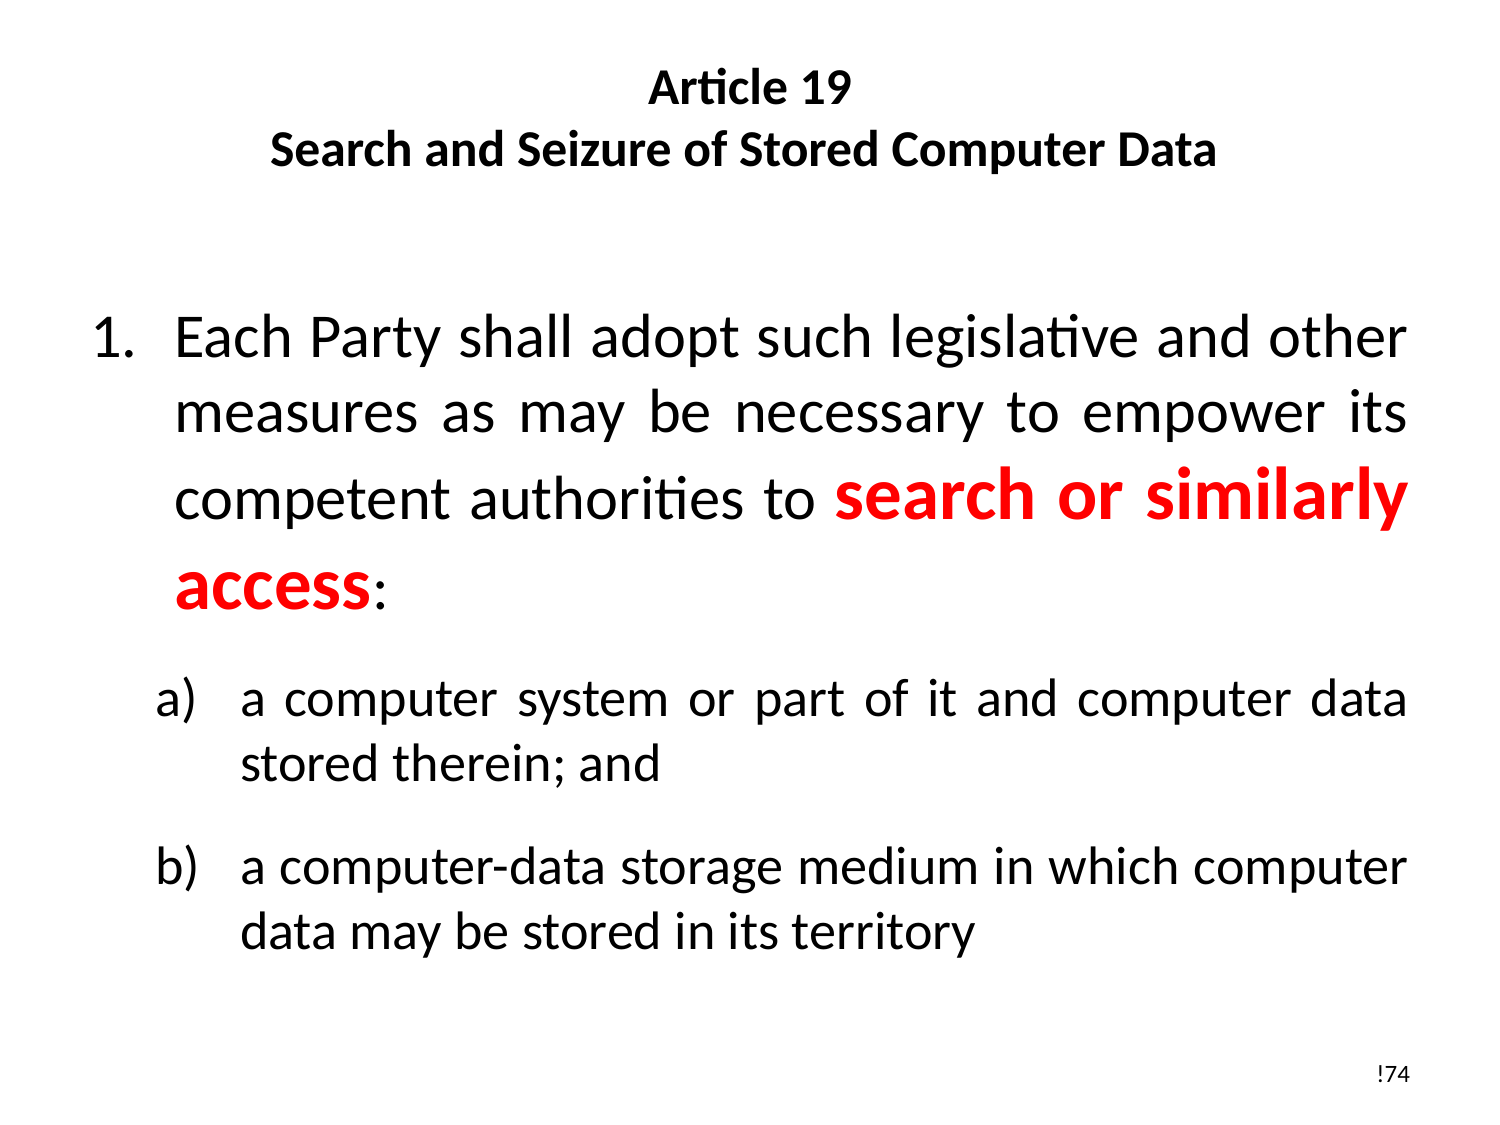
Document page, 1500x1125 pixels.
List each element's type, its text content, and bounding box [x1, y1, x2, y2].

slide_number !74 [1074, 1042, 1425, 1103]
title Article 19 Search and Seizure of Stored Computer Data [74, 44, 1426, 185]
list Each Party shall adopt such legislative and other measures as may be necessary to empower its competent authorities to search or similarly access: a computer system or part of it and computer data stored therein; and a computer-data storage medium in which computer data may be stored in its territory [74, 287, 1426, 1019]
